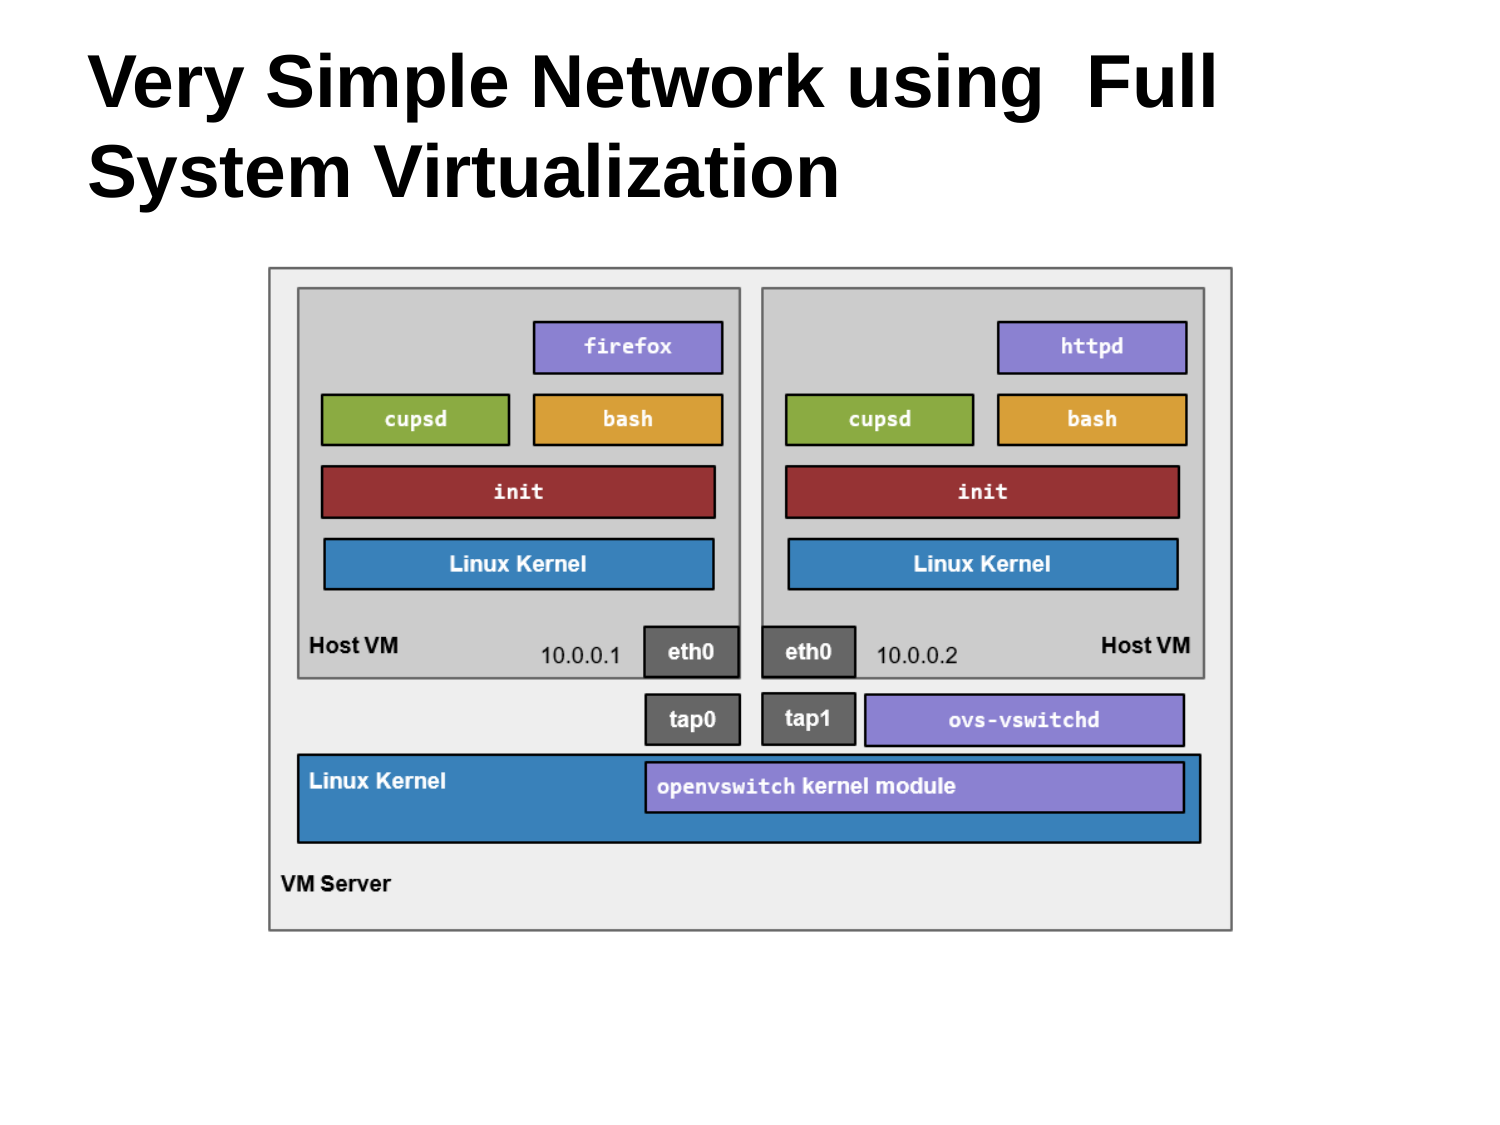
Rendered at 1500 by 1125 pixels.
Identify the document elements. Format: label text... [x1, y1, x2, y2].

picture [262, 262, 1238, 939]
title Very Simple Network using Full System Virtualization [86, 32, 1413, 217]
